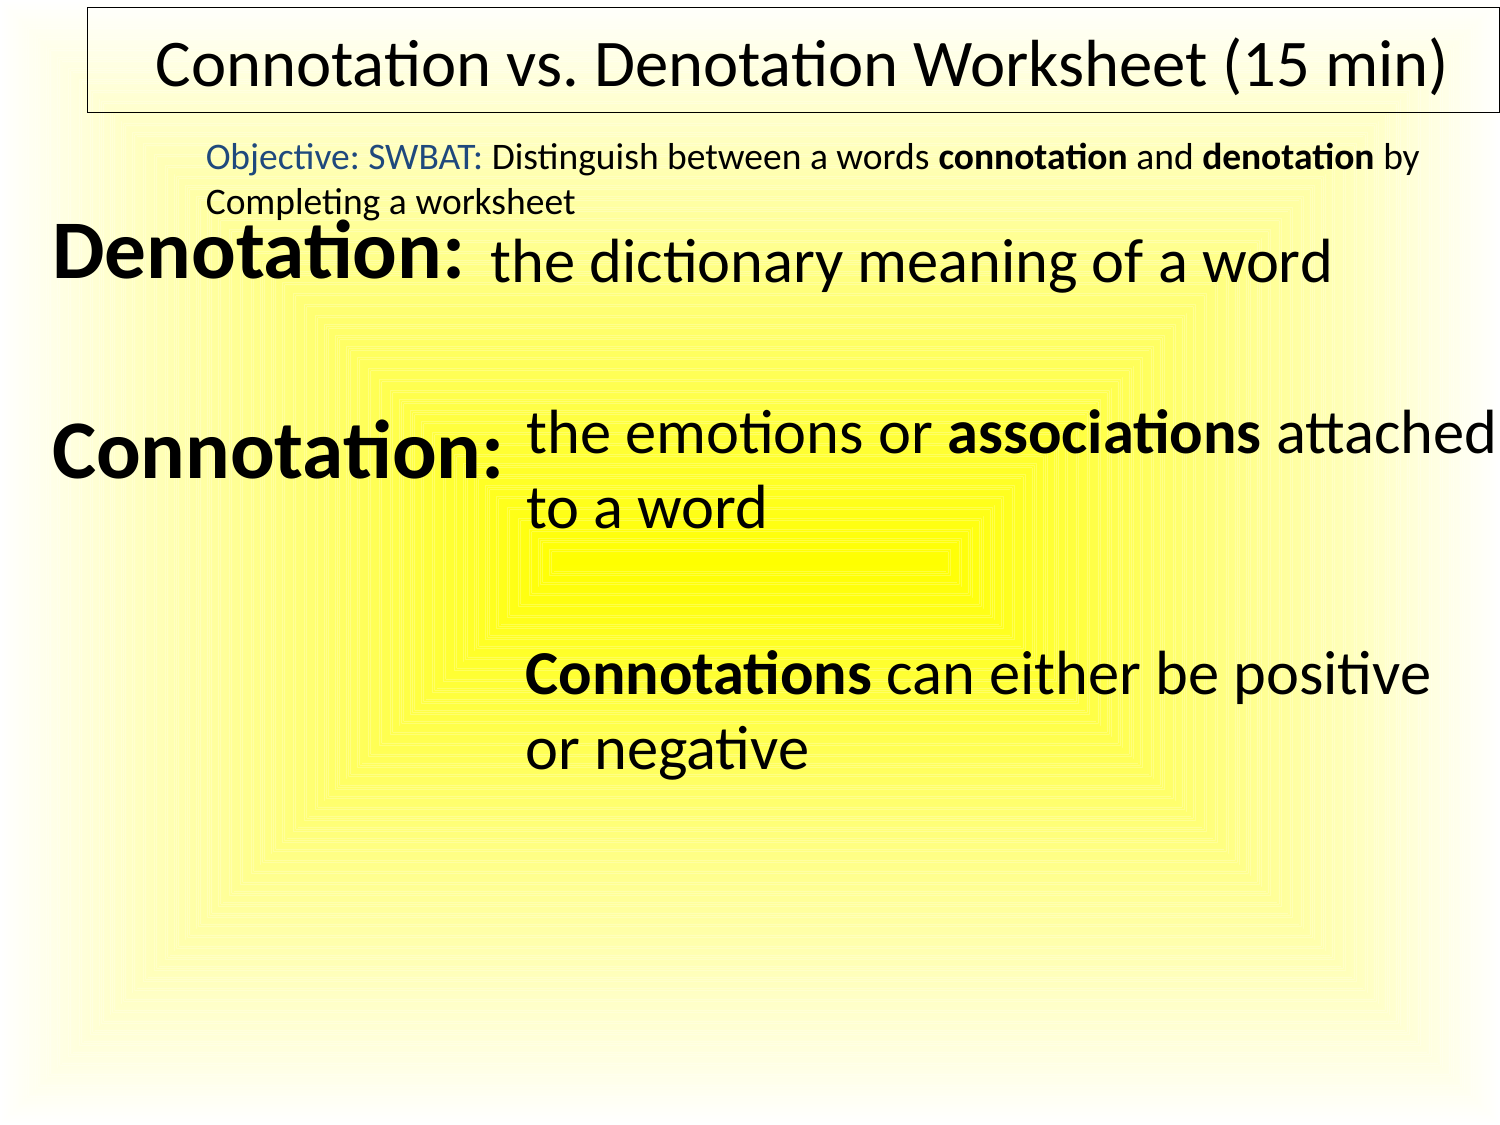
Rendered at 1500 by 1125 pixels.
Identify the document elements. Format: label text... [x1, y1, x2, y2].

text_box Objective: SWBAT: Distinguish between a words connotation and denotation by Completing a worksheet [12, 124, 1488, 320]
title Connotation vs. Denotation Worksheet (15 min) [87, 7, 1500, 113]
text_box Denotation: Connotation: [37, 320, 913, 903]
text_box Connotations can either be positive or negative [511, 624, 1447, 790]
text_box the emotions or associations attached to a word [511, 383, 1500, 548]
